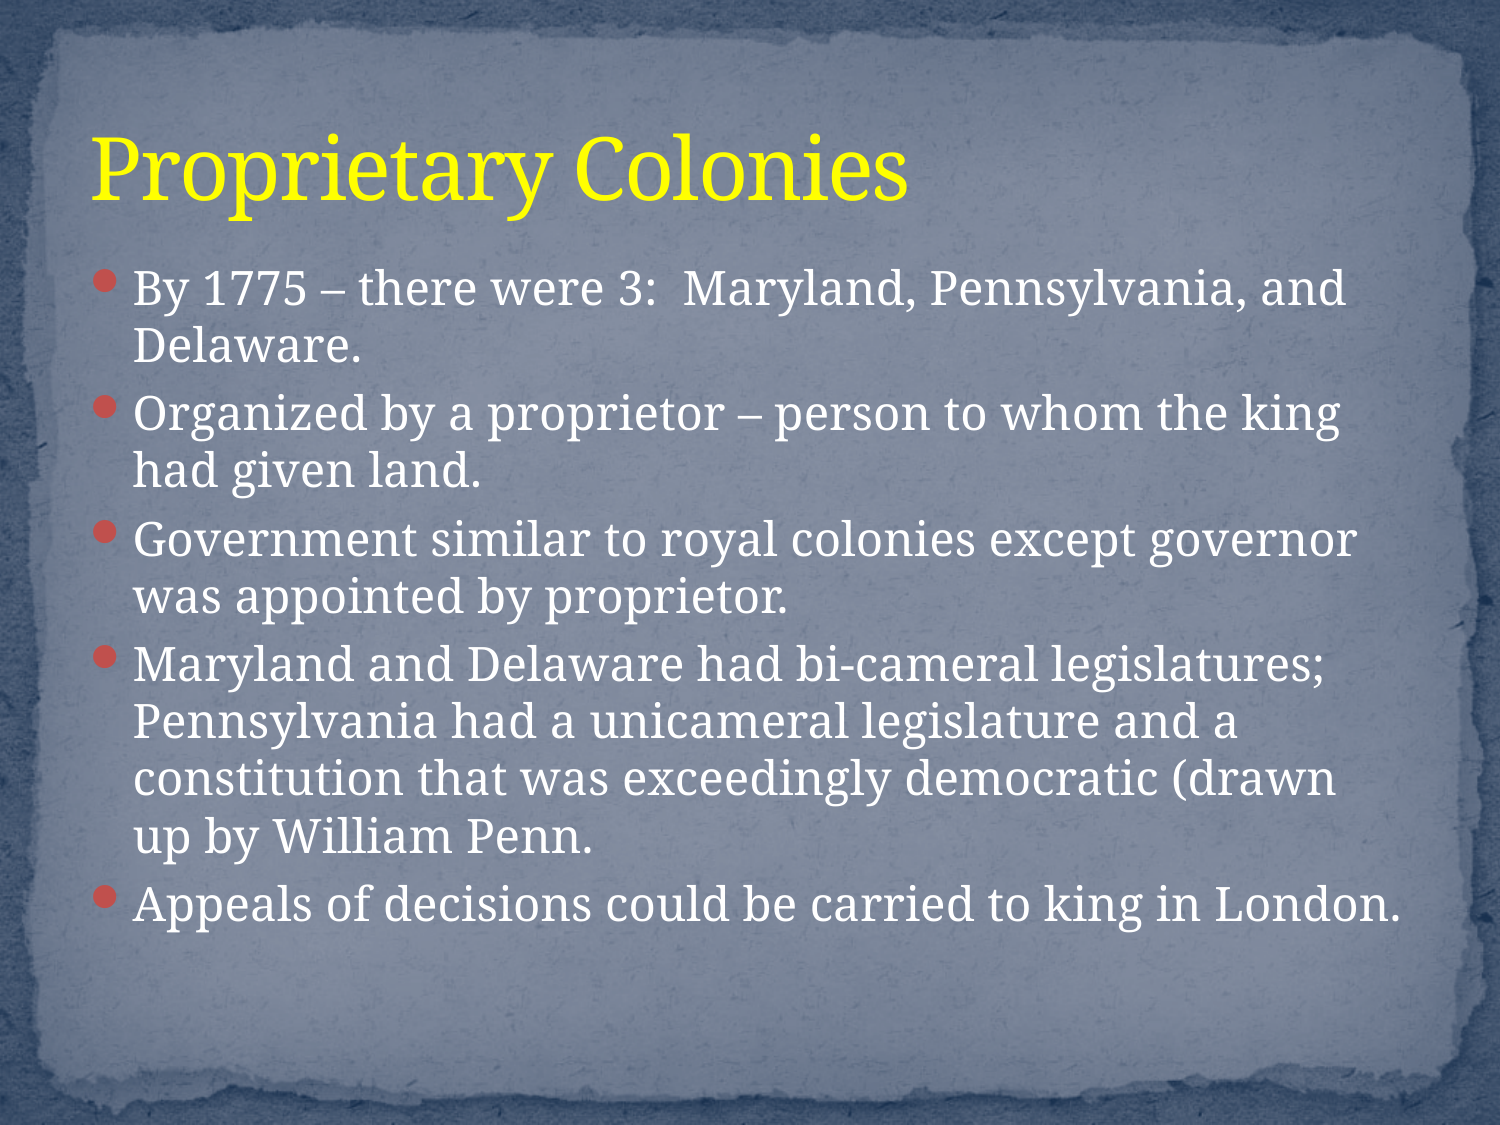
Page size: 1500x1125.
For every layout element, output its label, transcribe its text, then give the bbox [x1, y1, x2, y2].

list By 1775 – there were 3: Maryland, Pennsylvania, and Delaware. Organized by a proprietor – person to whom the king had given land. Government similar to royal colonies except governor was appointed by proprietor. Maryland and Delaware had bi-cameral legislatures; Pennsylvania had a unicameral legislature and a constitution that was exceedingly democratic (drawn up by William Penn. Appeals of decisions could be carried to king in London. [75, 249, 1425, 1000]
title Proprietary Colonies [74, 24, 1425, 225]
